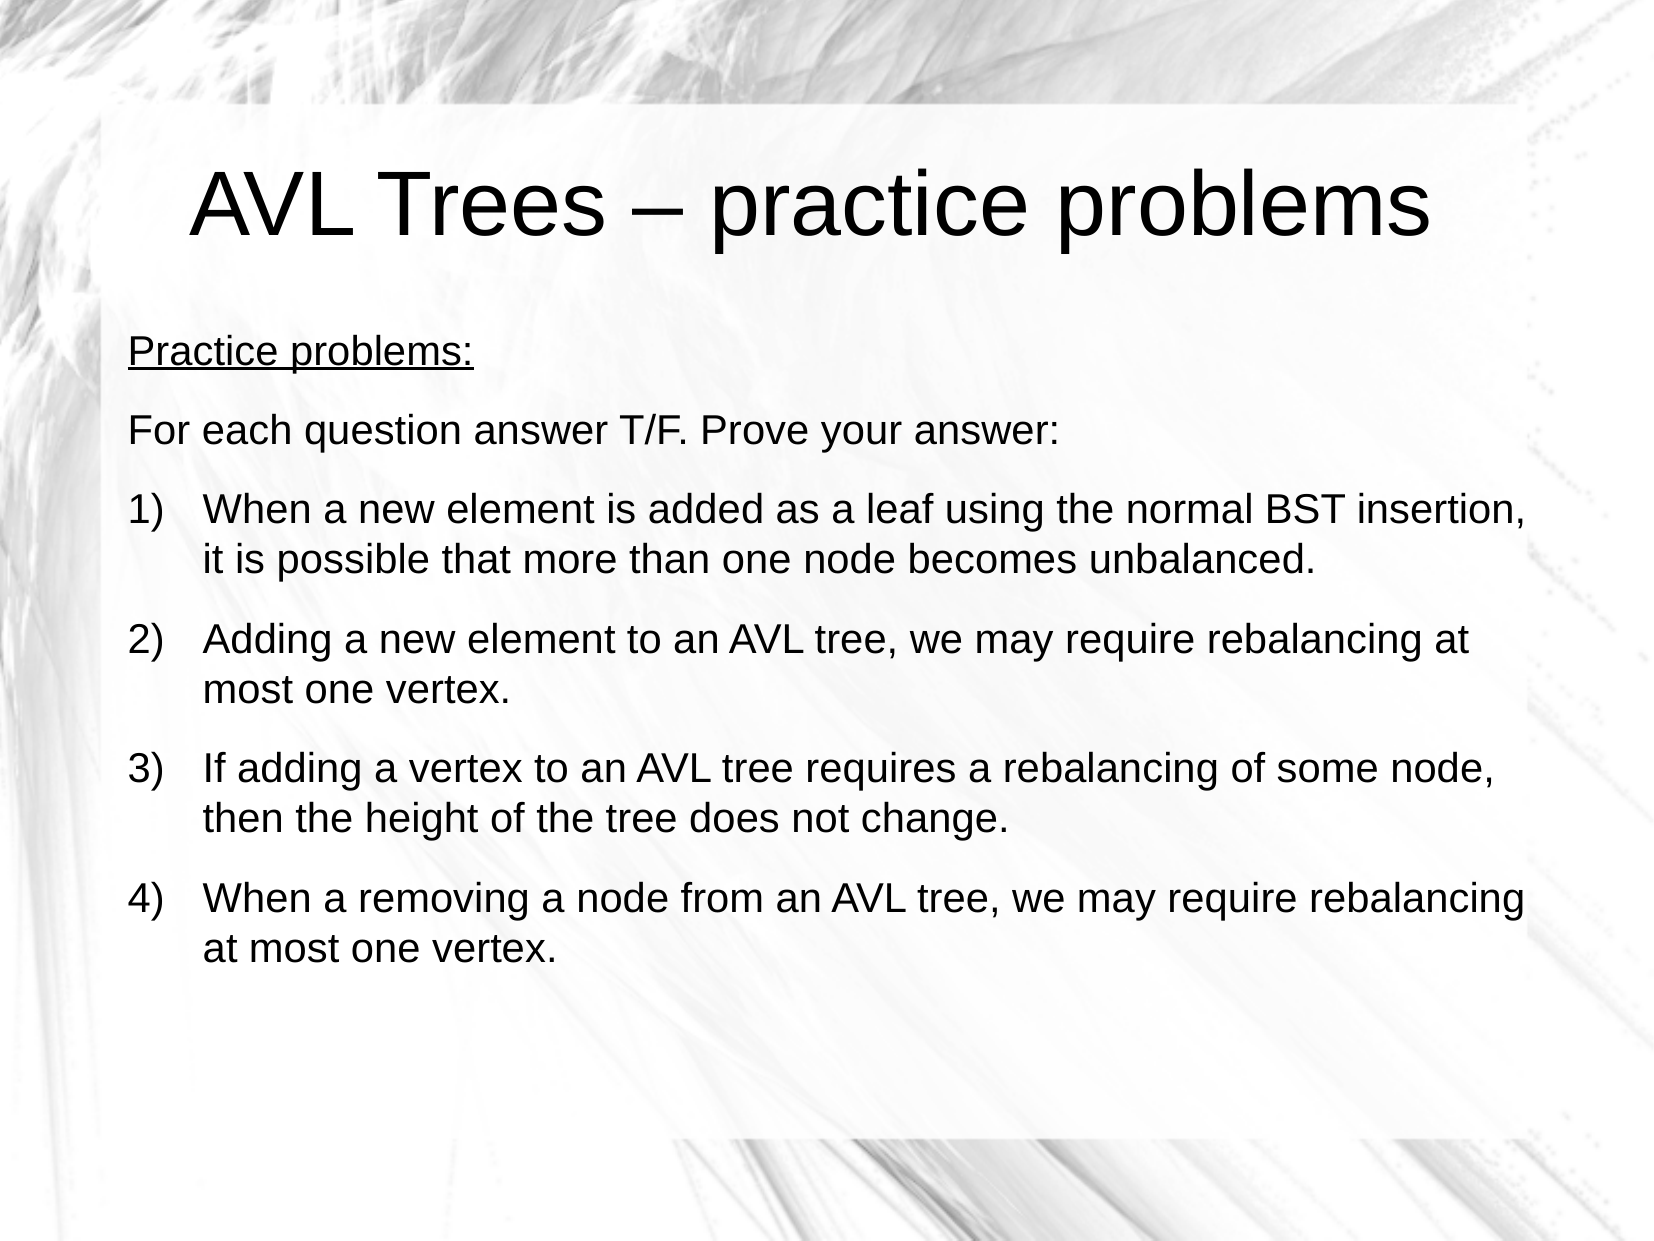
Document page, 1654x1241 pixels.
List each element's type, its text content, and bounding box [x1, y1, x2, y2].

title AVL Trees – practice problems [118, 93, 1506, 299]
picture [0, 0, 1654, 1241]
list Practice problems: For each question answer T/F. Prove your answer: When a new element is added as a leaf using the normal BST insertion, it is possible that more than one node becomes unbalanced. Adding a new element to an AVL tree, we may require rebalancing at most one vertex. If adding a vertex to an AVL tree requires a rebalancing of some node, then the height of the tree does not change. When a removing a node from an AVL tree, we may require rebalancing at most one vertex. [118, 319, 1571, 1109]
